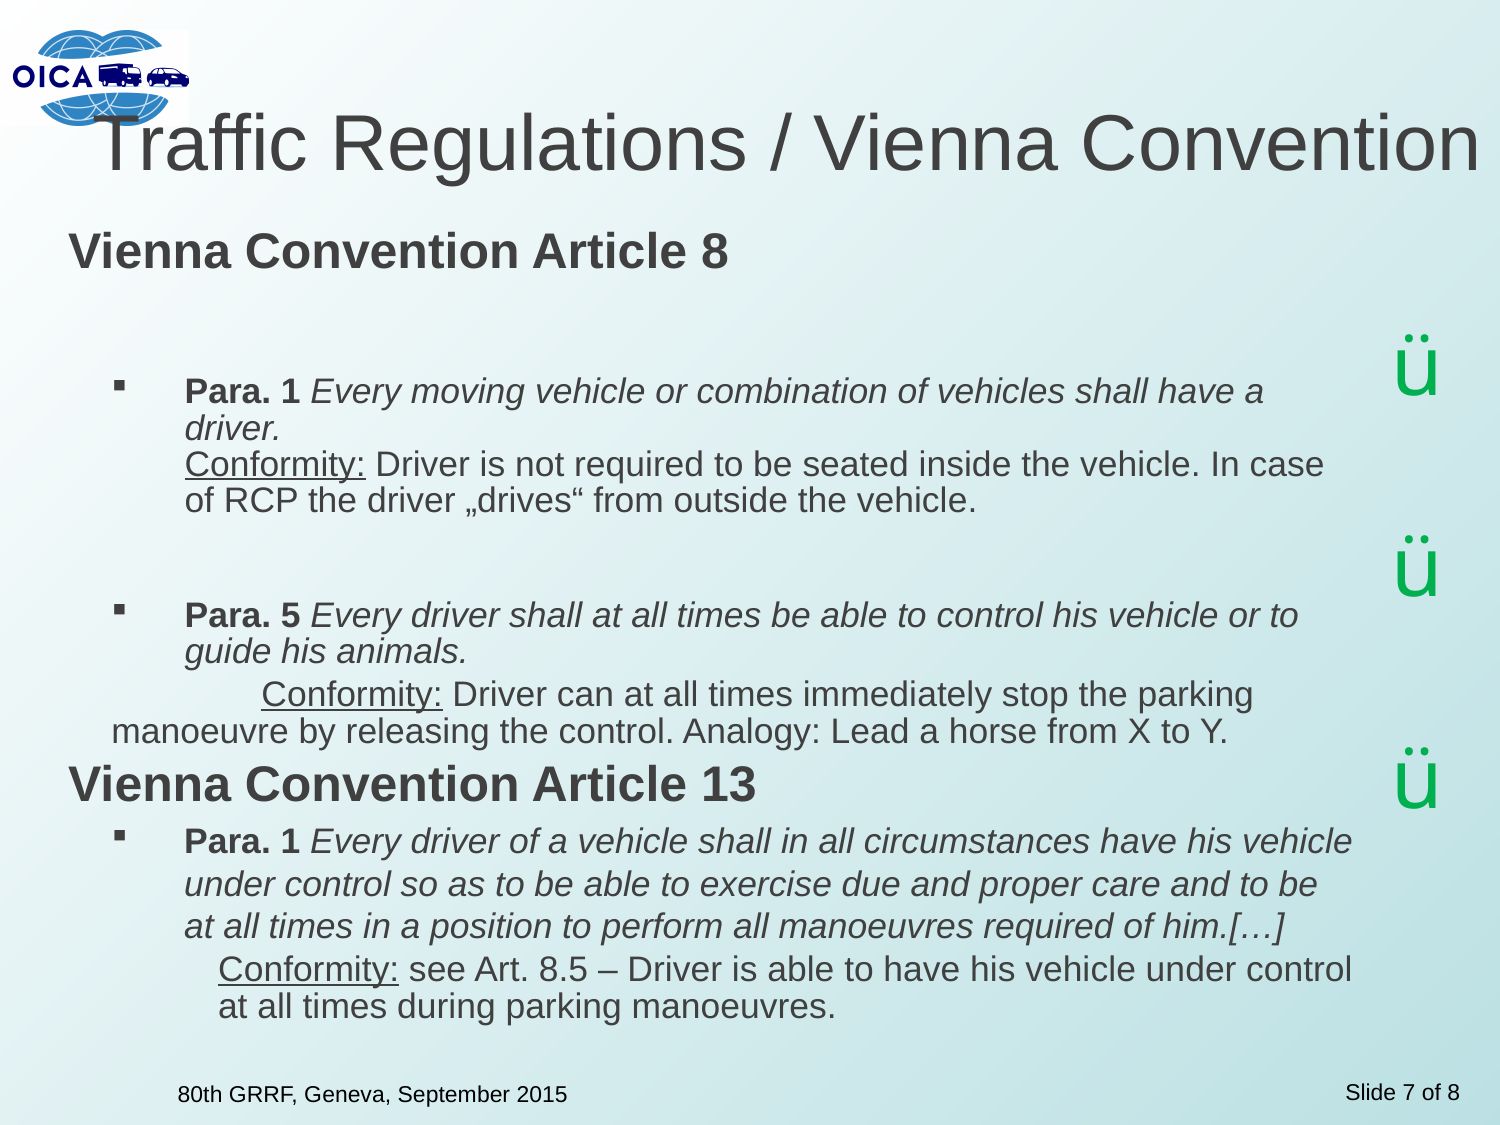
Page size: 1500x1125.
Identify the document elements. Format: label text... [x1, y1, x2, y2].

text_box ü [1376, 304, 1459, 420]
picture [0, 30, 189, 126]
title Traffic Regulations / Vienna Convention [74, 44, 1500, 233]
list Vienna Convention Article 8 Para. 1 Every moving vehicle or combination of vehicles shall have a driver. Conformity: Driver is not required to be seated inside the vehicle. In case of RCP the driver „drives“ from outside the vehicle. Para. 5 Every driver shall at all times be able to control his vehicle or to guide his animals. Conformity: Driver can at all times immediately stop the parking manoeuvre by releasing the control. Analogy: Lead a horse from X to Y. Vienna Convention Article 13 Para. 1 Every driver of a vehicle shall in all circumstances have his vehicle under control so as to be able to exercise due and proper care and to be at all times in a position to perform all manoeuvres required of him.[…] Conformity: see Art. 8.5 – Driver is able to have his vehicle under control at all times during parking manoeuvres. [52, 219, 1370, 1024]
text_box ü [1376, 505, 1459, 621]
text_box ü [1376, 718, 1459, 833]
footer 80th GRRF, Geneva, September 2015 [41, 1071, 705, 1118]
footer Slide 7 of 8 [1316, 1070, 1489, 1125]
